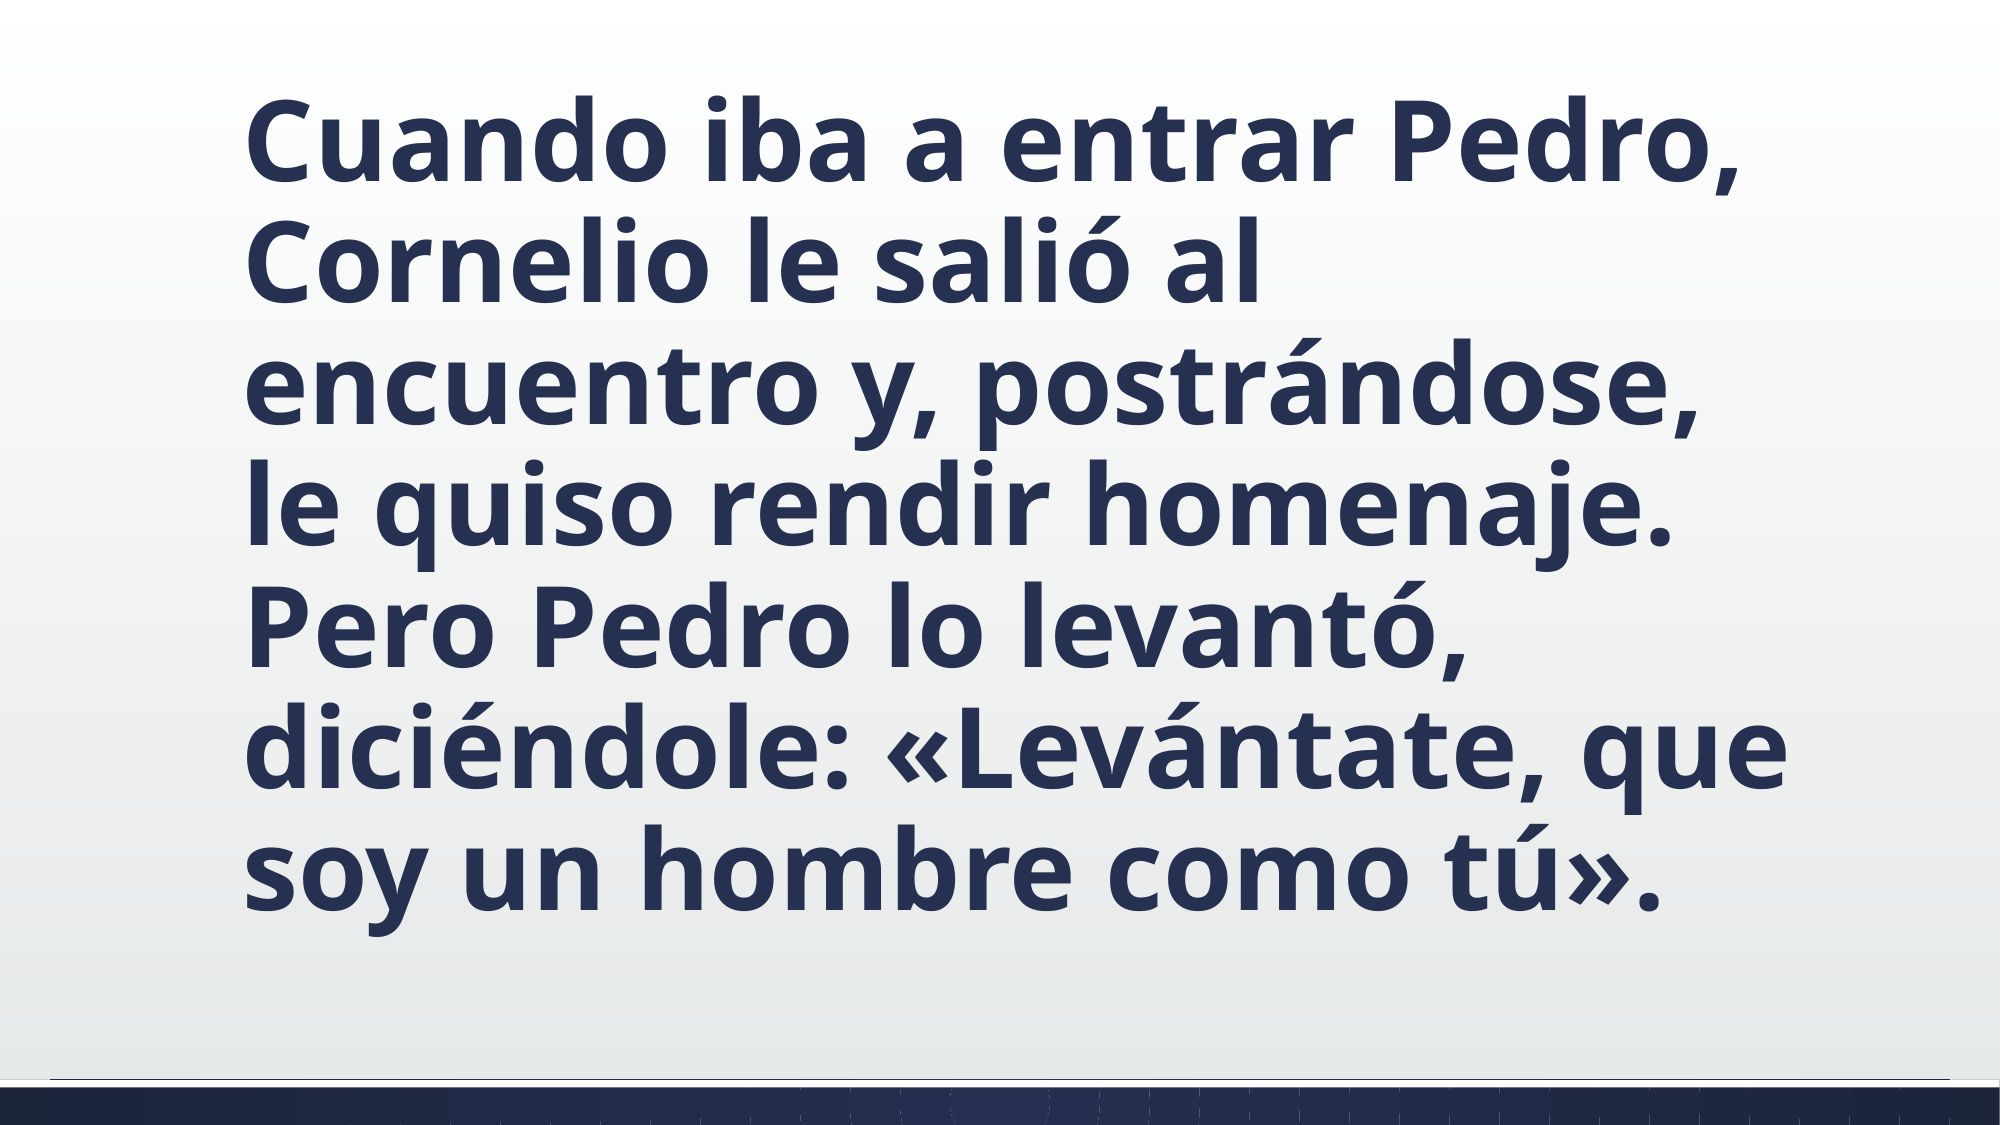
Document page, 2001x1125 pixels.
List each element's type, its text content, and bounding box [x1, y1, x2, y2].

list Cuando iba a entrar Pedro, Cornelio le salió al encuentro y, postrándose, le quiso rendir homenaje. Pero Pedro lo levantó, diciéndole: «Levántate, que soy un hombre como tú». [219, 76, 1816, 990]
